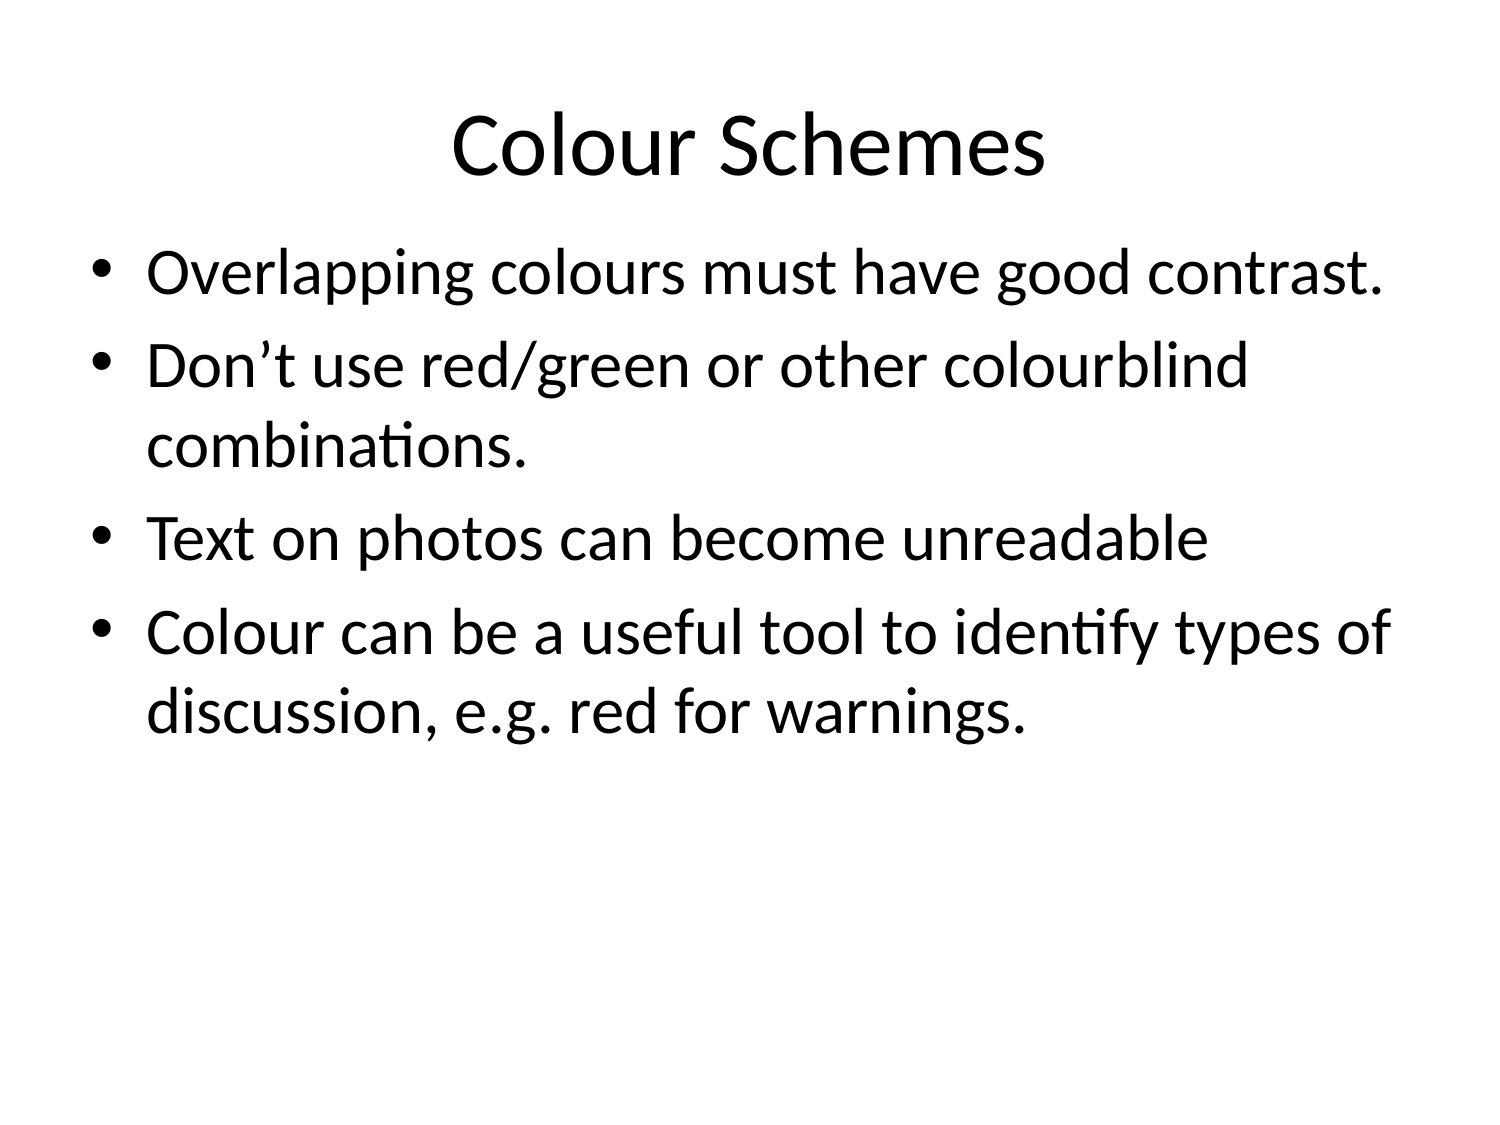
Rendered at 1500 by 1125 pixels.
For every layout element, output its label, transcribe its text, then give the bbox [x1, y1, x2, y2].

list Overlapping colours must have good contrast. Don’t use red/green or other colourblind combinations. Text on photos can become unreadable Colour can be a useful tool to identify types of discussion, e.g. red for warnings. [74, 219, 1426, 1006]
title Colour Schemes [74, 44, 1426, 219]
